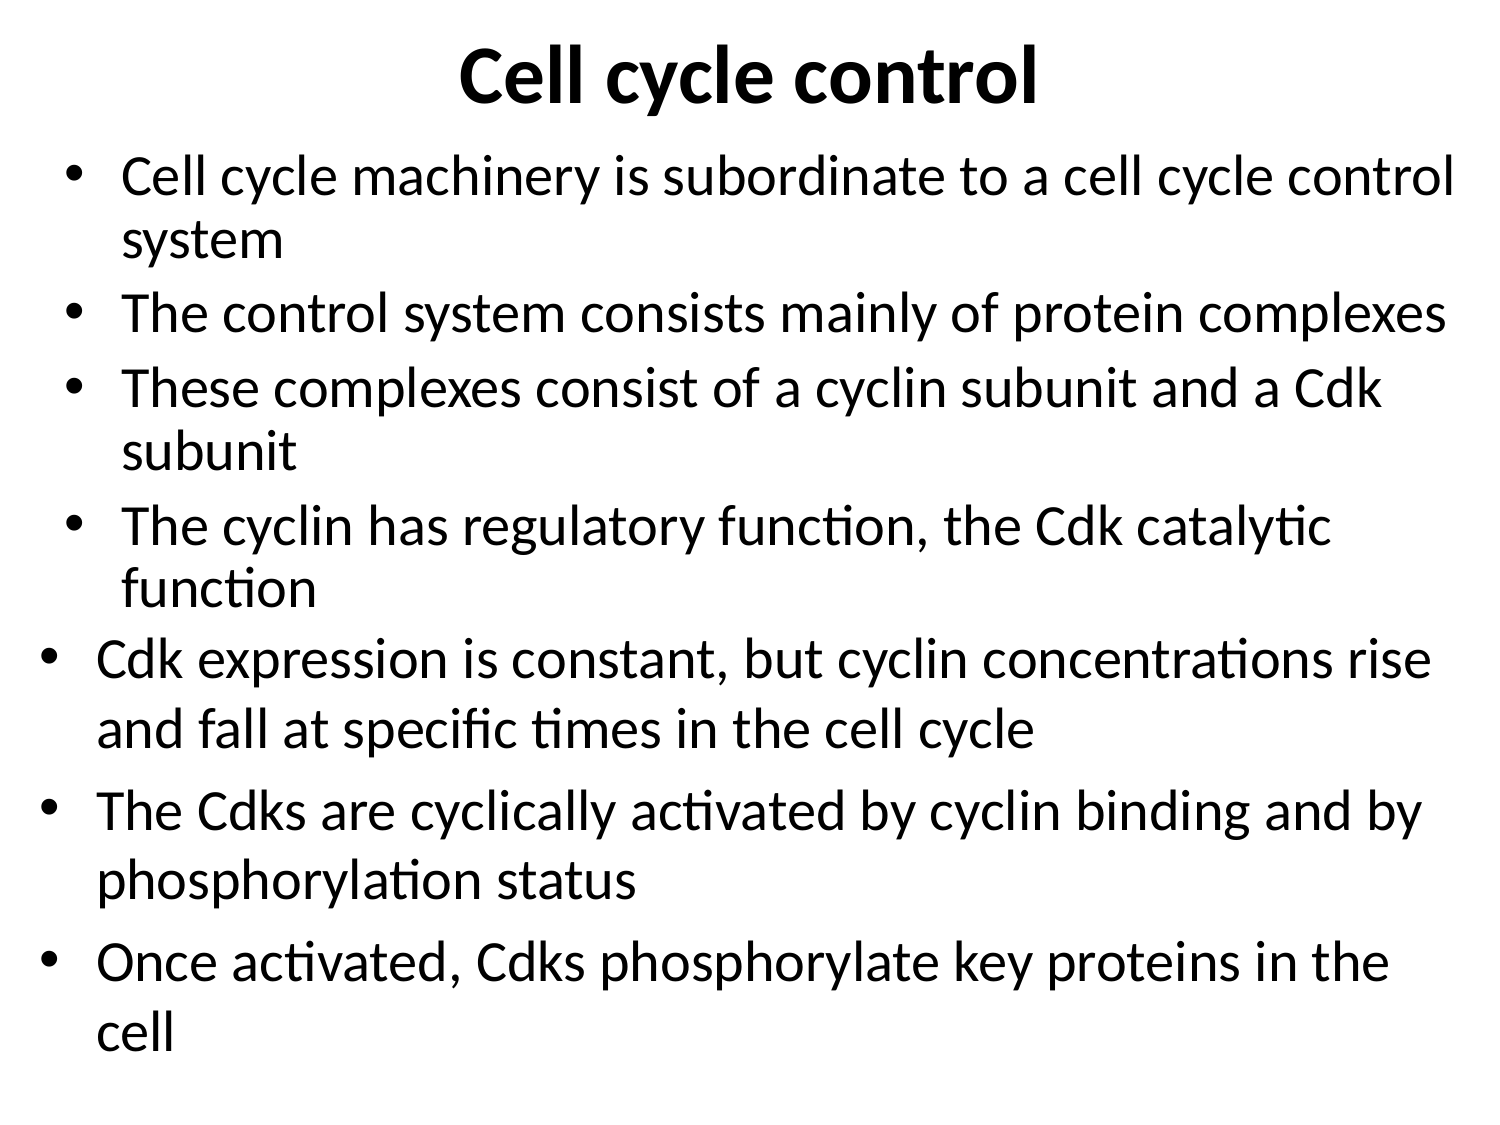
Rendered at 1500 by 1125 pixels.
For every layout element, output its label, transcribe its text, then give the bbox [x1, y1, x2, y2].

text_box Cdk expression is constant, but cyclin concentrations rise and fall at specific times in the cell cycle The Cdks are cyclically activated by cyclin binding and by phosphorylation status Once activated, Cdks phosphorylate key proteins in the cell [24, 612, 1475, 963]
text_box Cell cycle machinery is subordinate to a cell cycle control system The control system consists mainly of protein complexes These complexes consist of a cyclin subunit and a Cdk subunit The cyclin has regulatory function, the Cdk catalytic function [49, 137, 1475, 612]
text_box Cell cycle control [112, 12, 1388, 137]
